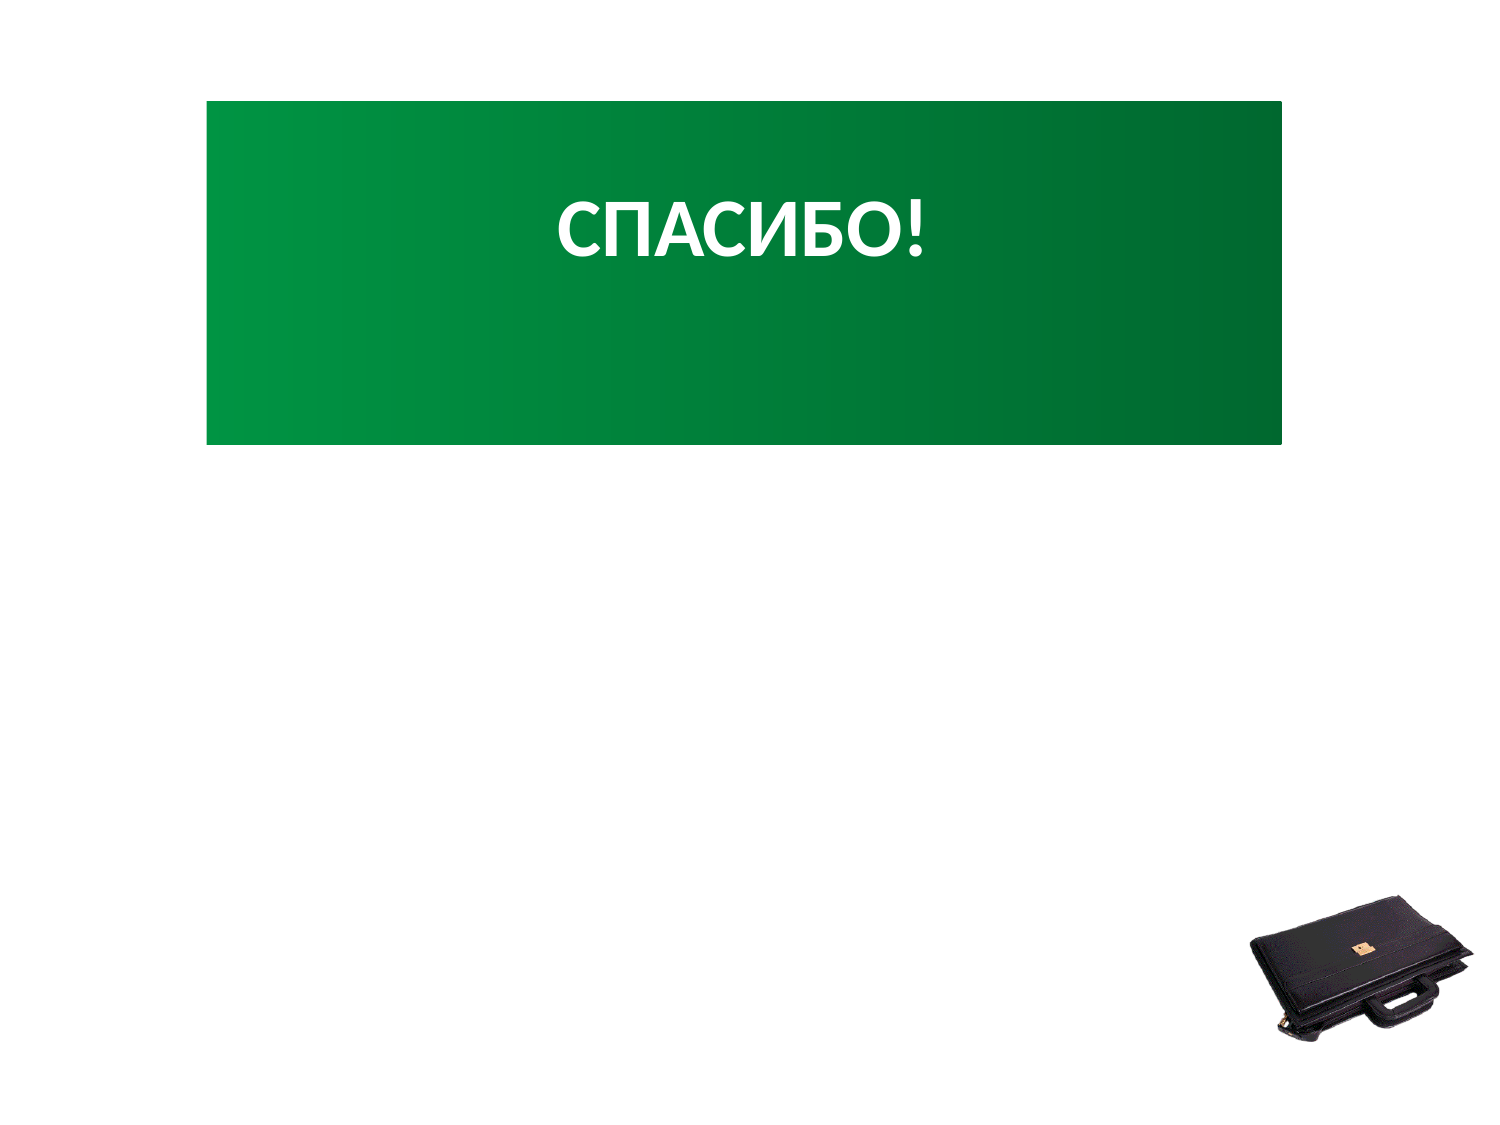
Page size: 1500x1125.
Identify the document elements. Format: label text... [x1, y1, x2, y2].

picture [1225, 889, 1500, 1051]
title СПАСИБО! [206, 101, 1282, 445]
